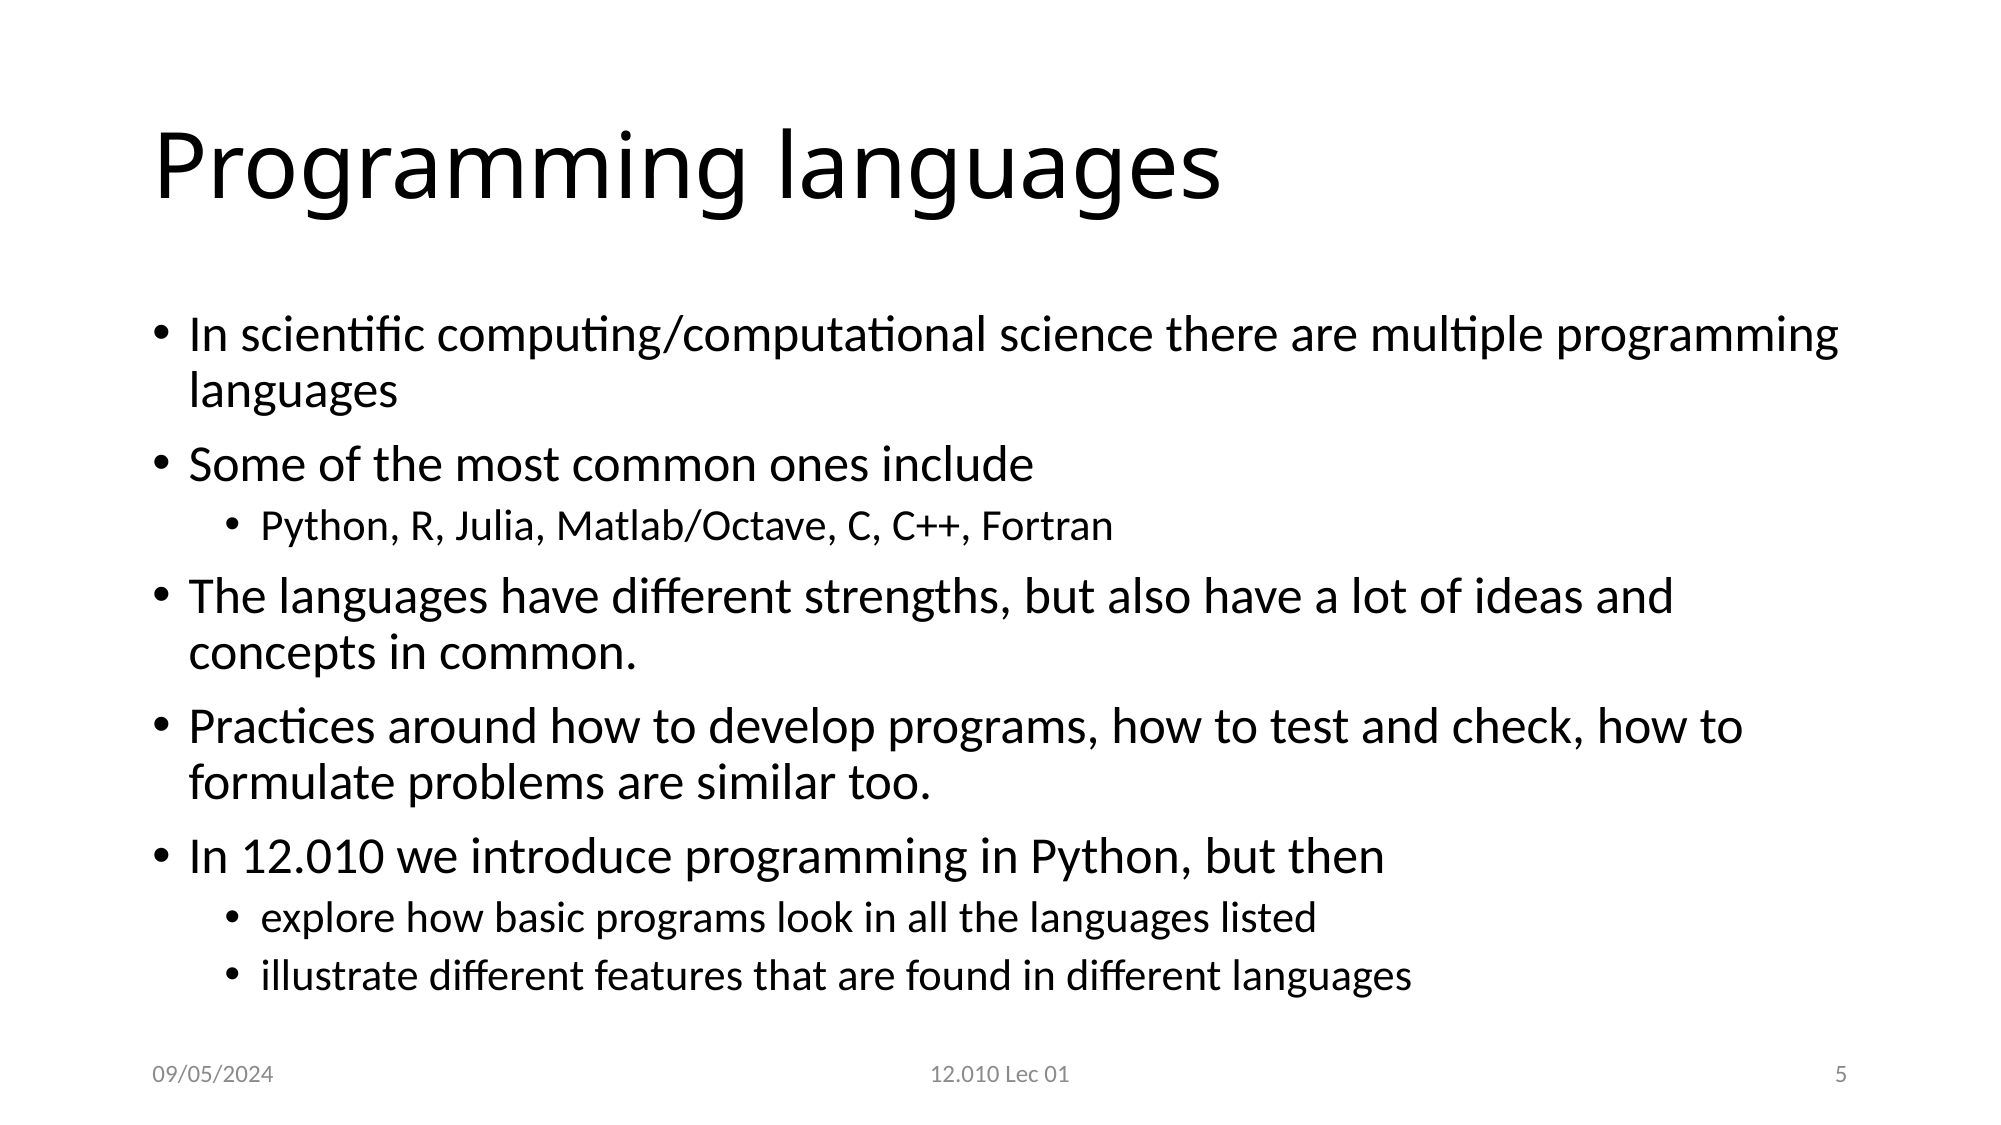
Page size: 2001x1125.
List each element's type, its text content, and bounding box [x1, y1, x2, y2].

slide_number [137, 1042, 588, 1103]
slide_number 5 [1412, 1042, 1863, 1103]
list In scientific computing/computational science there are multiple programming languages Some of the most common ones include Python, R, Julia, Matlab/Octave, C, C++, Fortran The languages have different strengths, but also have a lot of ideas and concepts in common. Practices around how to develop programs, how to test and check, how to formulate problems are similar too. In 12.010 we introduce programming in Python, but then explore how basic programs look in all the languages listed illustrate different features that are found in different languages [137, 299, 1863, 1014]
title Programming languages [137, 59, 1863, 278]
footer 12.010 Lec 01 [662, 1042, 1338, 1103]
